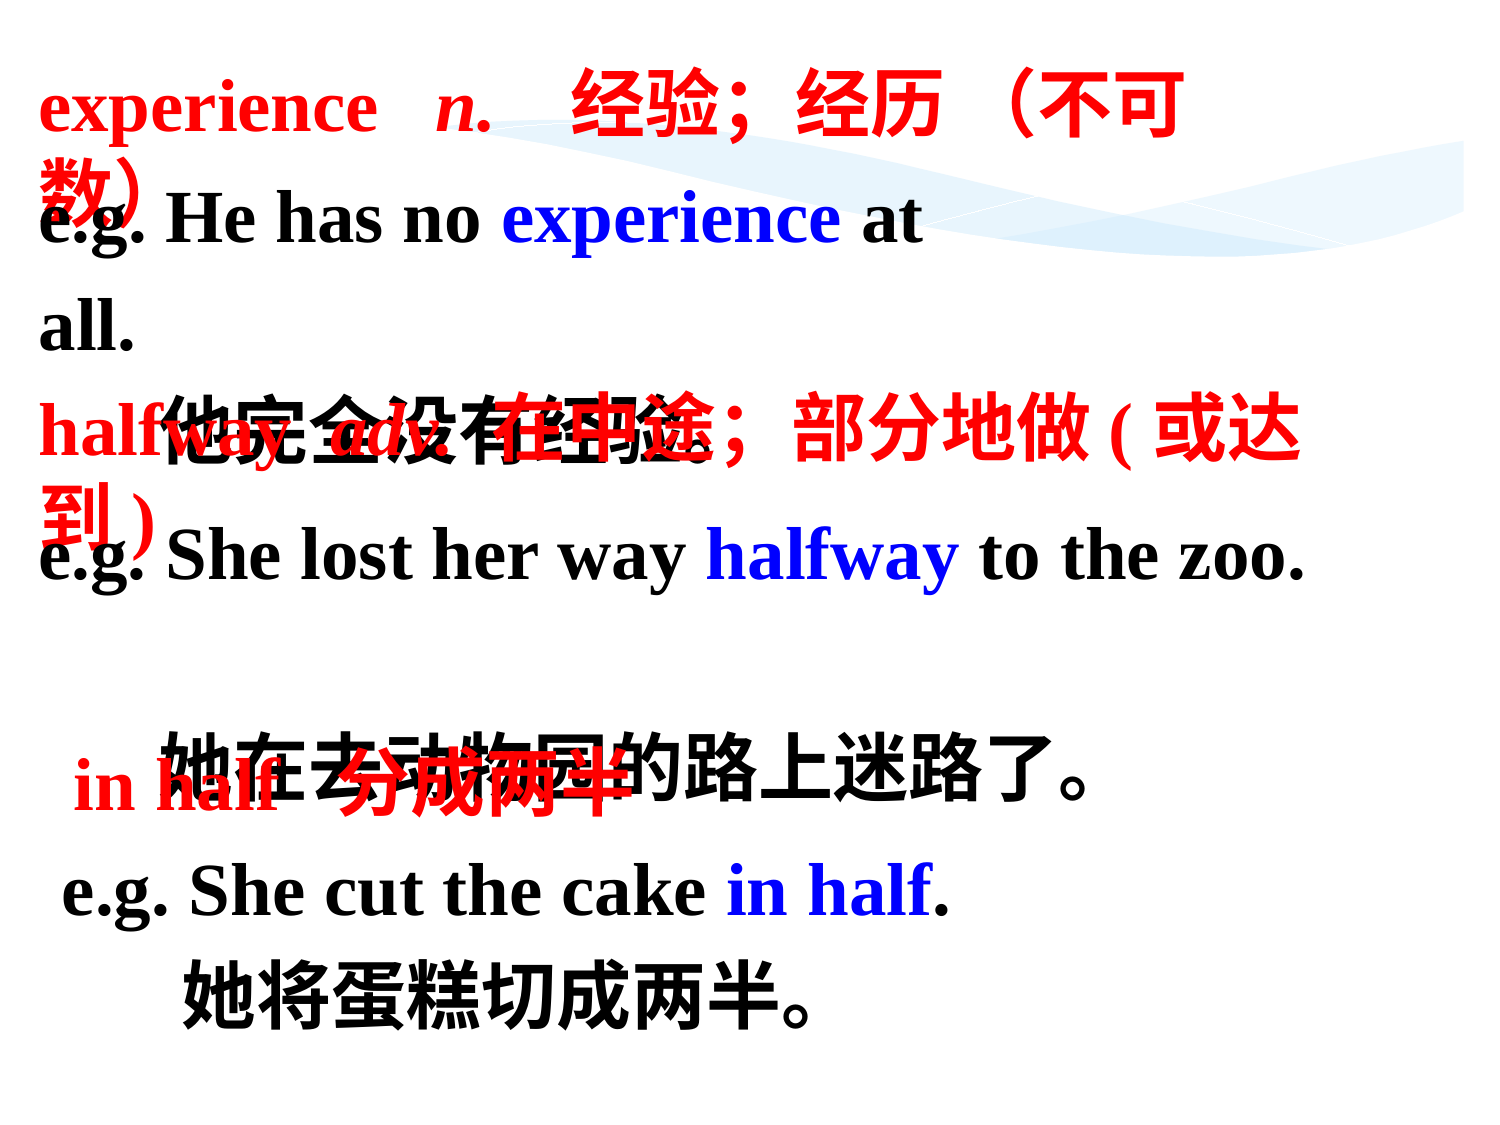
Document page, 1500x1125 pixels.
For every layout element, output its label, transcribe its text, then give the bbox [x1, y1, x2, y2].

text_box halfway adv. 在中途；部分地做(或达到) [23, 373, 1424, 569]
text_box e.g. She cut the cake in half. 她将蛋糕切成两半。 [47, 815, 1046, 1047]
text_box experience n. 经验；经历 （不可数） [23, 48, 1341, 244]
text_box e.g. He has no experience at all. 他完全没有经验。 [23, 142, 1046, 373]
text_box e.g. She lost her way halfway to the zoo. 她在去动物园的路上迷路了。 [23, 479, 1329, 819]
text_box in half 分成两半 [59, 727, 904, 815]
